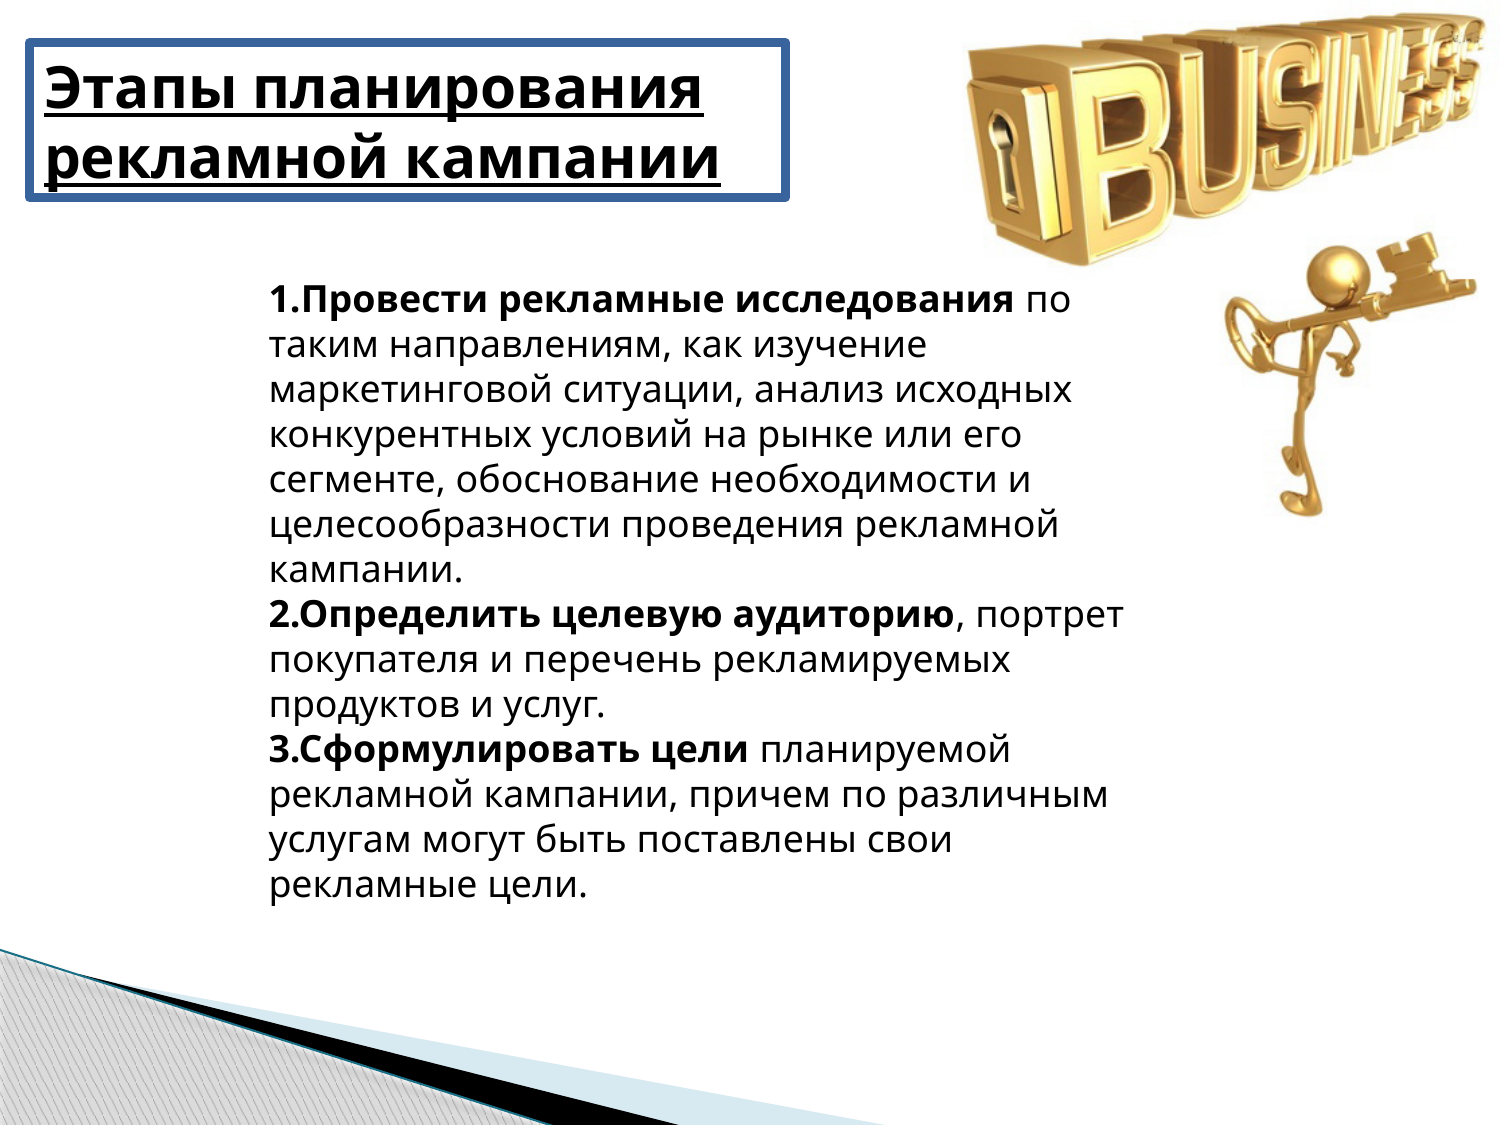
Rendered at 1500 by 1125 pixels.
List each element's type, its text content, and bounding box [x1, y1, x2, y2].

text_box Этапы планирования рекламной кампании [25, 38, 790, 202]
picture [962, 0, 1500, 538]
text_box 1.Провести рекламные исследования по таким направлениям, как изучение маркетинговой ситуации, анализ исходных конкурентных условий на рынке или его сегменте, обоснование необходимости и целесообразности проведения рекламной кампании. 2.Определить целевую аудиторию, портрет покупателя и перечень рекламируемых продуктов и услуг. 3.Сформулировать цели планируемой рекламной кампании, причем по различным услугам могут быть поставлены свои рекламные цели. [253, 267, 1152, 957]
